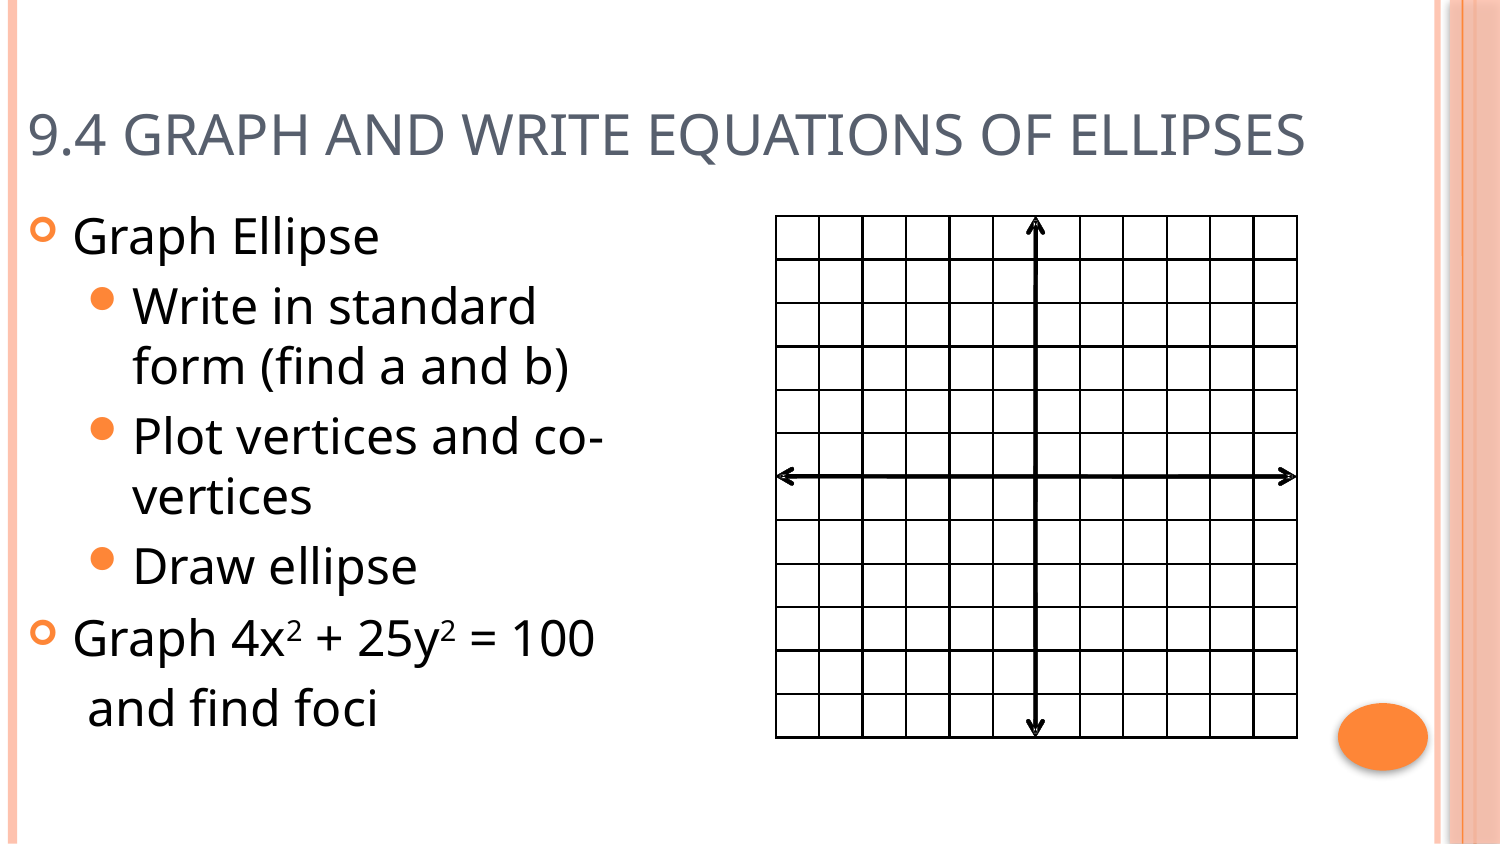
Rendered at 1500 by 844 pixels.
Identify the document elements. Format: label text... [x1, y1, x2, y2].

list Graph Ellipse Write in standard form (find a and b) Plot vertices and co-vertices Draw ellipse Graph 4x2 + 25y2 = 100 and find foci [12, 196, 675, 760]
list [755, 196, 1320, 760]
title 9.4 Graph and Write Equations of Ellipses [12, 33, 1375, 175]
